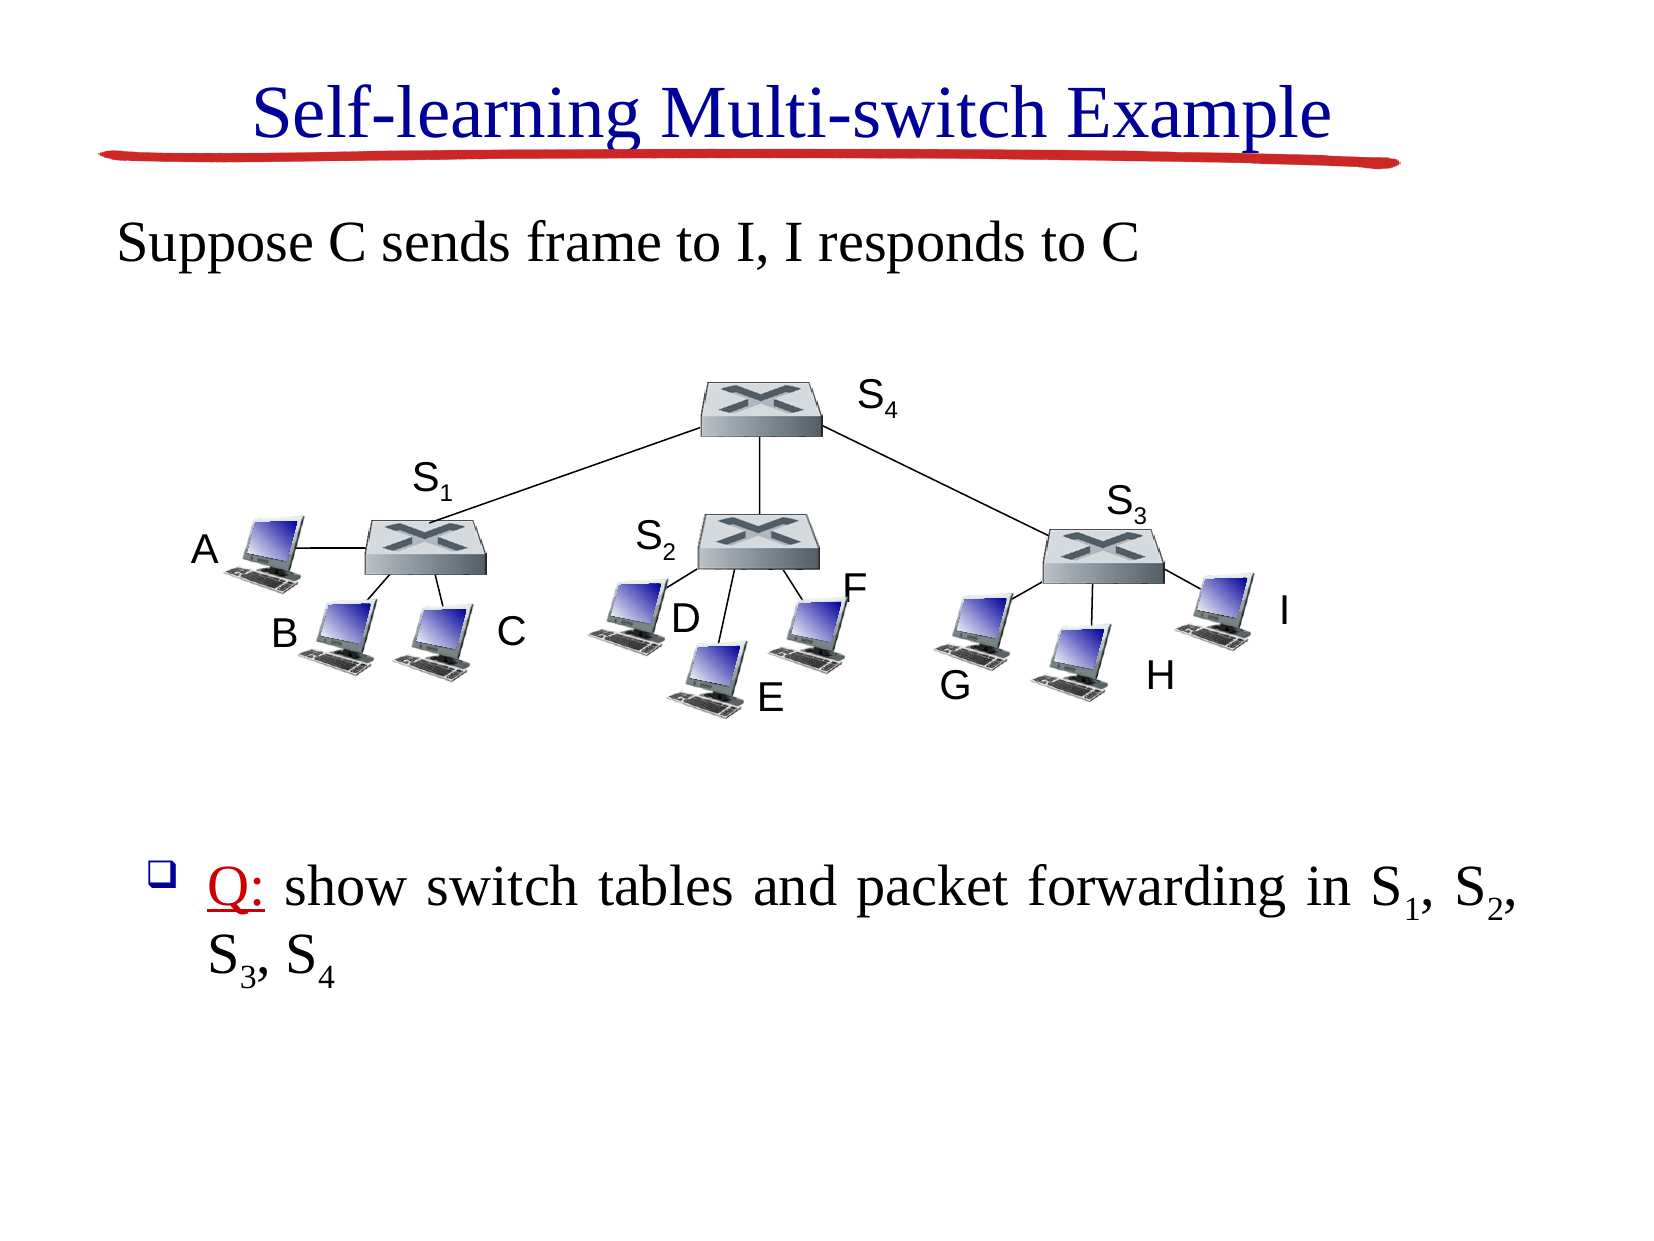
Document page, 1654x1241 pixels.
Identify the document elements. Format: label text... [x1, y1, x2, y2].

text_box Suppose C sends frame to I, I responds to C [99, 206, 1506, 1047]
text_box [174, 441, 424, 688]
text_box Self-learning Multi-switch Example [89, 32, 1496, 183]
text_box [429, 358, 1306, 729]
picture [92, 142, 1416, 175]
text_box Q: show switch tables and packet forwarding in S1, S2, S3, S4 [129, 843, 1535, 1177]
